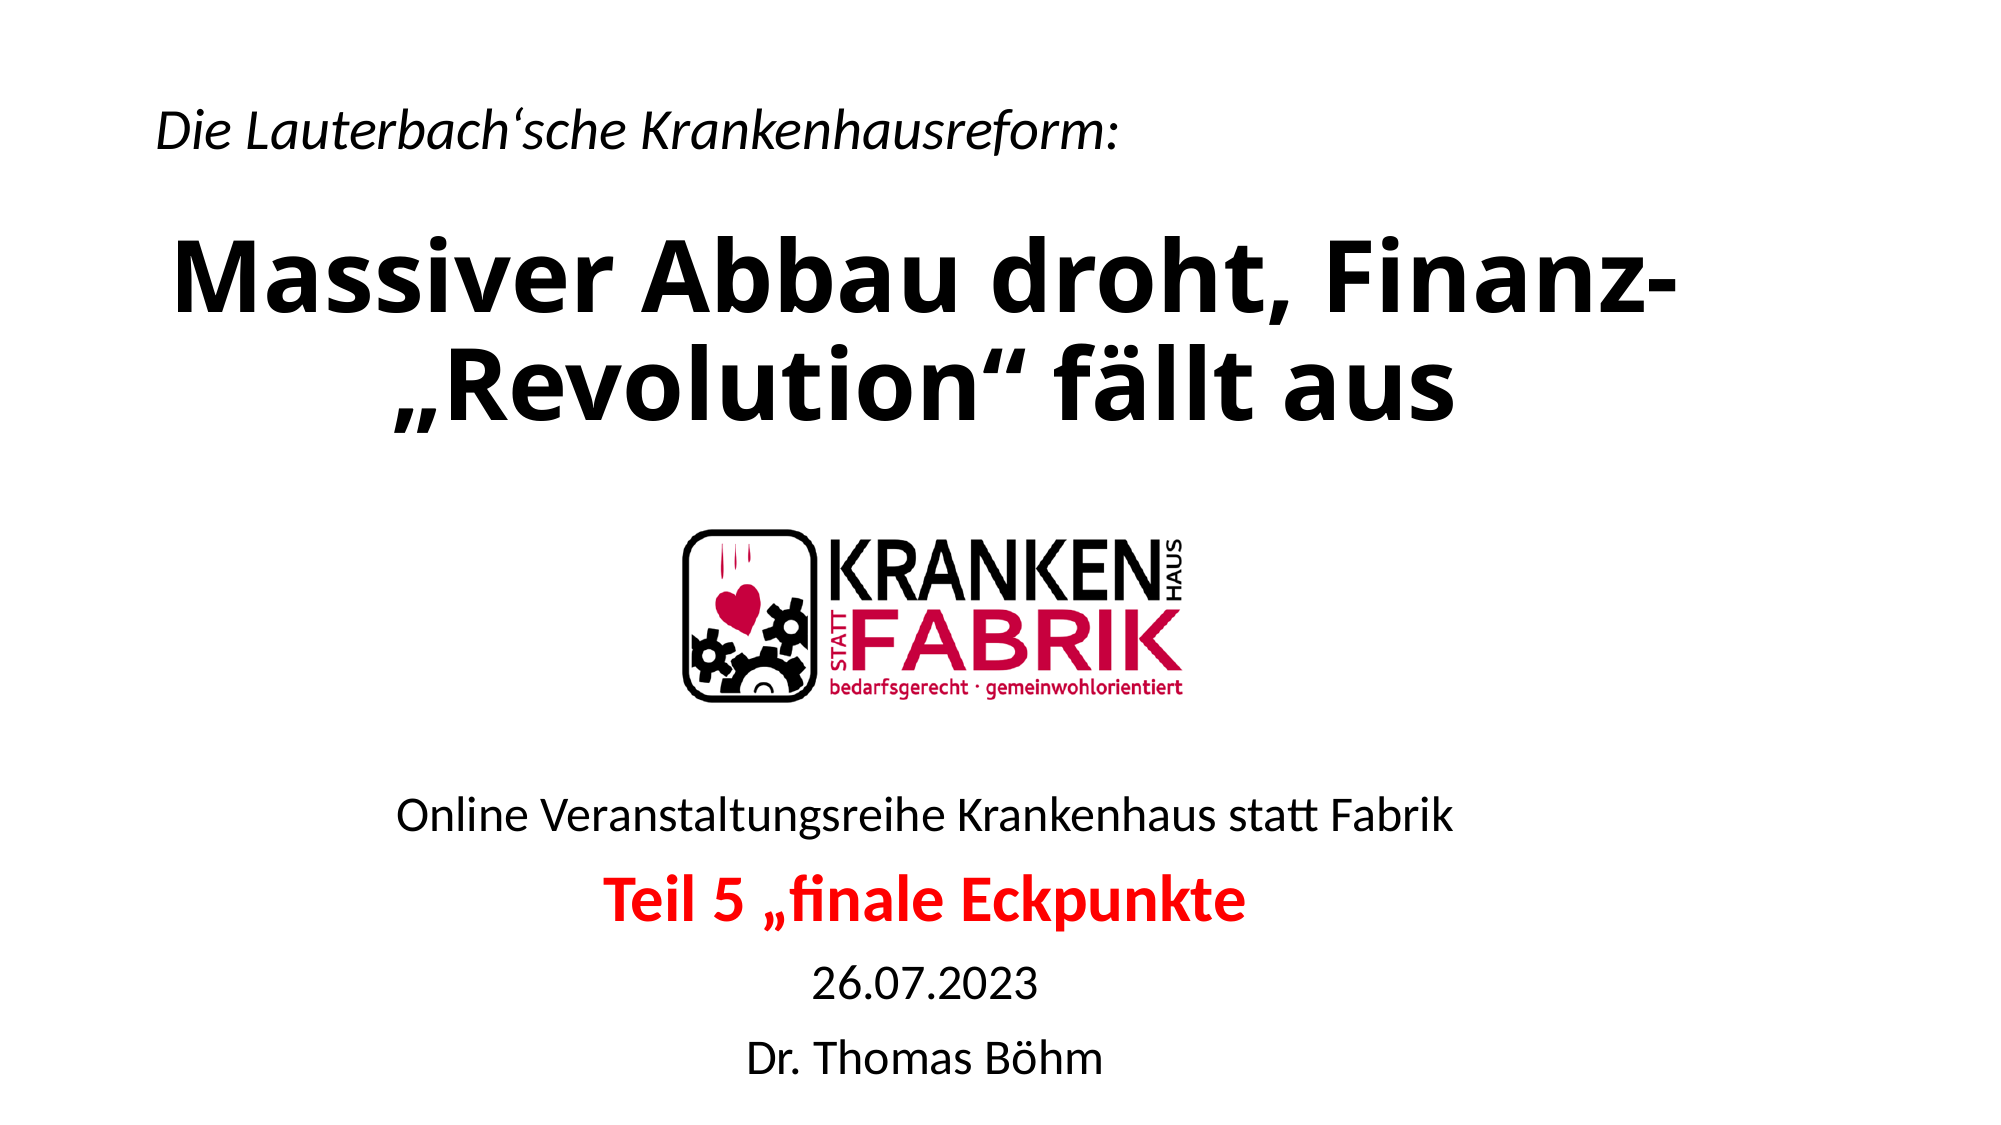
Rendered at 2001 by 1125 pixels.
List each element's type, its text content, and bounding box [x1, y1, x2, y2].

text_box Die Lauterbach‘sche Krankenhausreform: [140, 83, 1141, 169]
subtitle Online Veranstaltungsreihe Krankenhaus statt Fabrik Teil 5 „finale Eckpunkte 26.07.2023 Dr. Thomas Böhm [114, 788, 1737, 1106]
picture [640, 487, 1224, 744]
title Massiver Abbau droht, Finanz‐„Revolution“ fällt aus [107, 50, 1743, 443]
